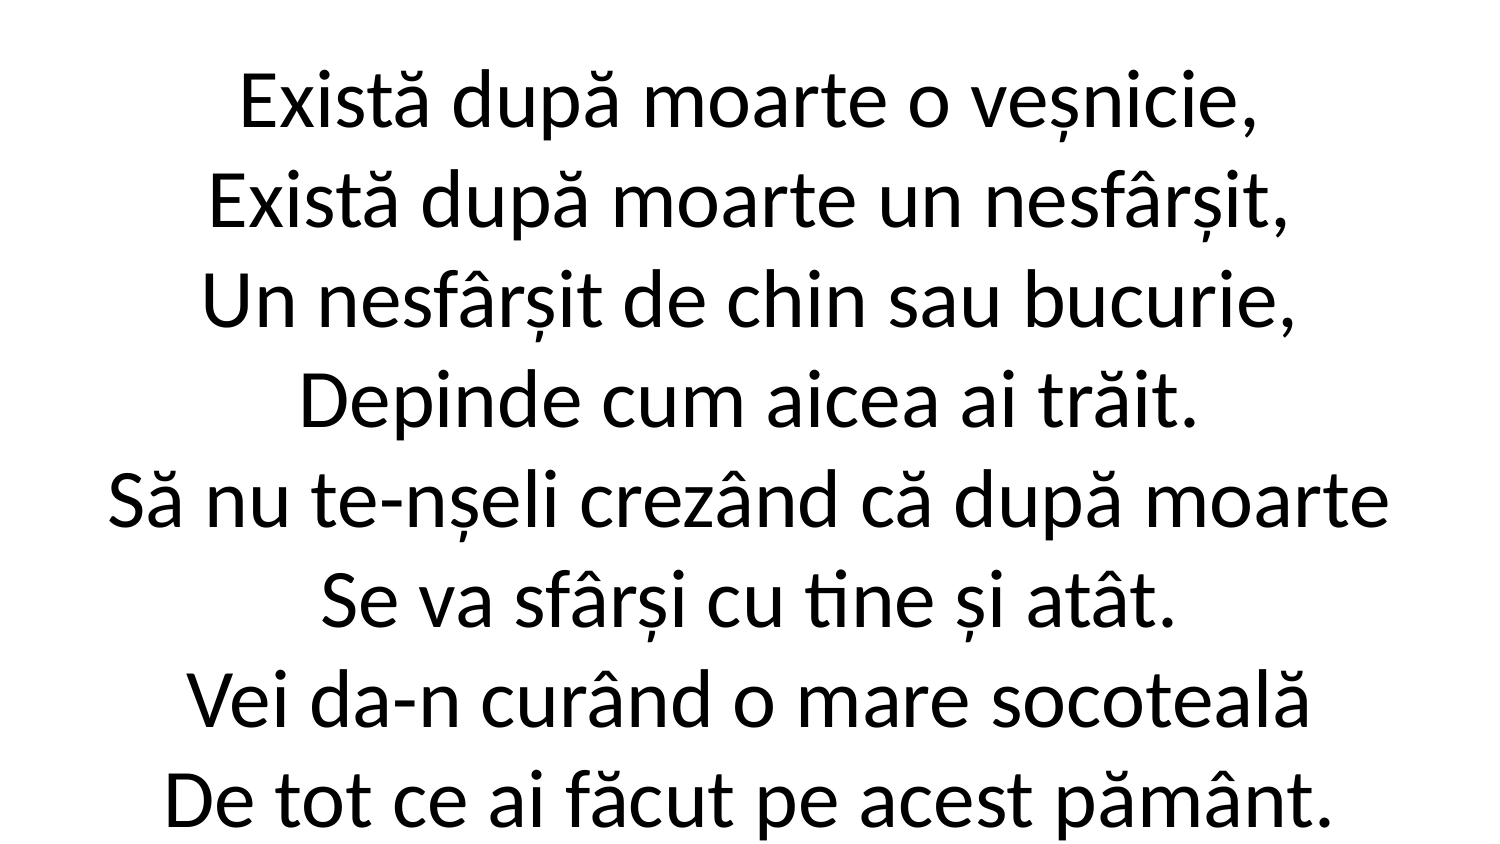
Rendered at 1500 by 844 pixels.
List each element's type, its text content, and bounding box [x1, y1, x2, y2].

text_box Există după moarte o veșnicie, Există după moarte un nesfârșit, Un nesfârșit de chin sau bucurie, Depinde cum aicea ai trăit. Să nu te-nșeli crezând că după moarte Se va sfârși cu tine și atât. Vei da-n curând o mare socoteală De tot ce ai făcut pe acest pământ. [93, 0, 1407, 844]
